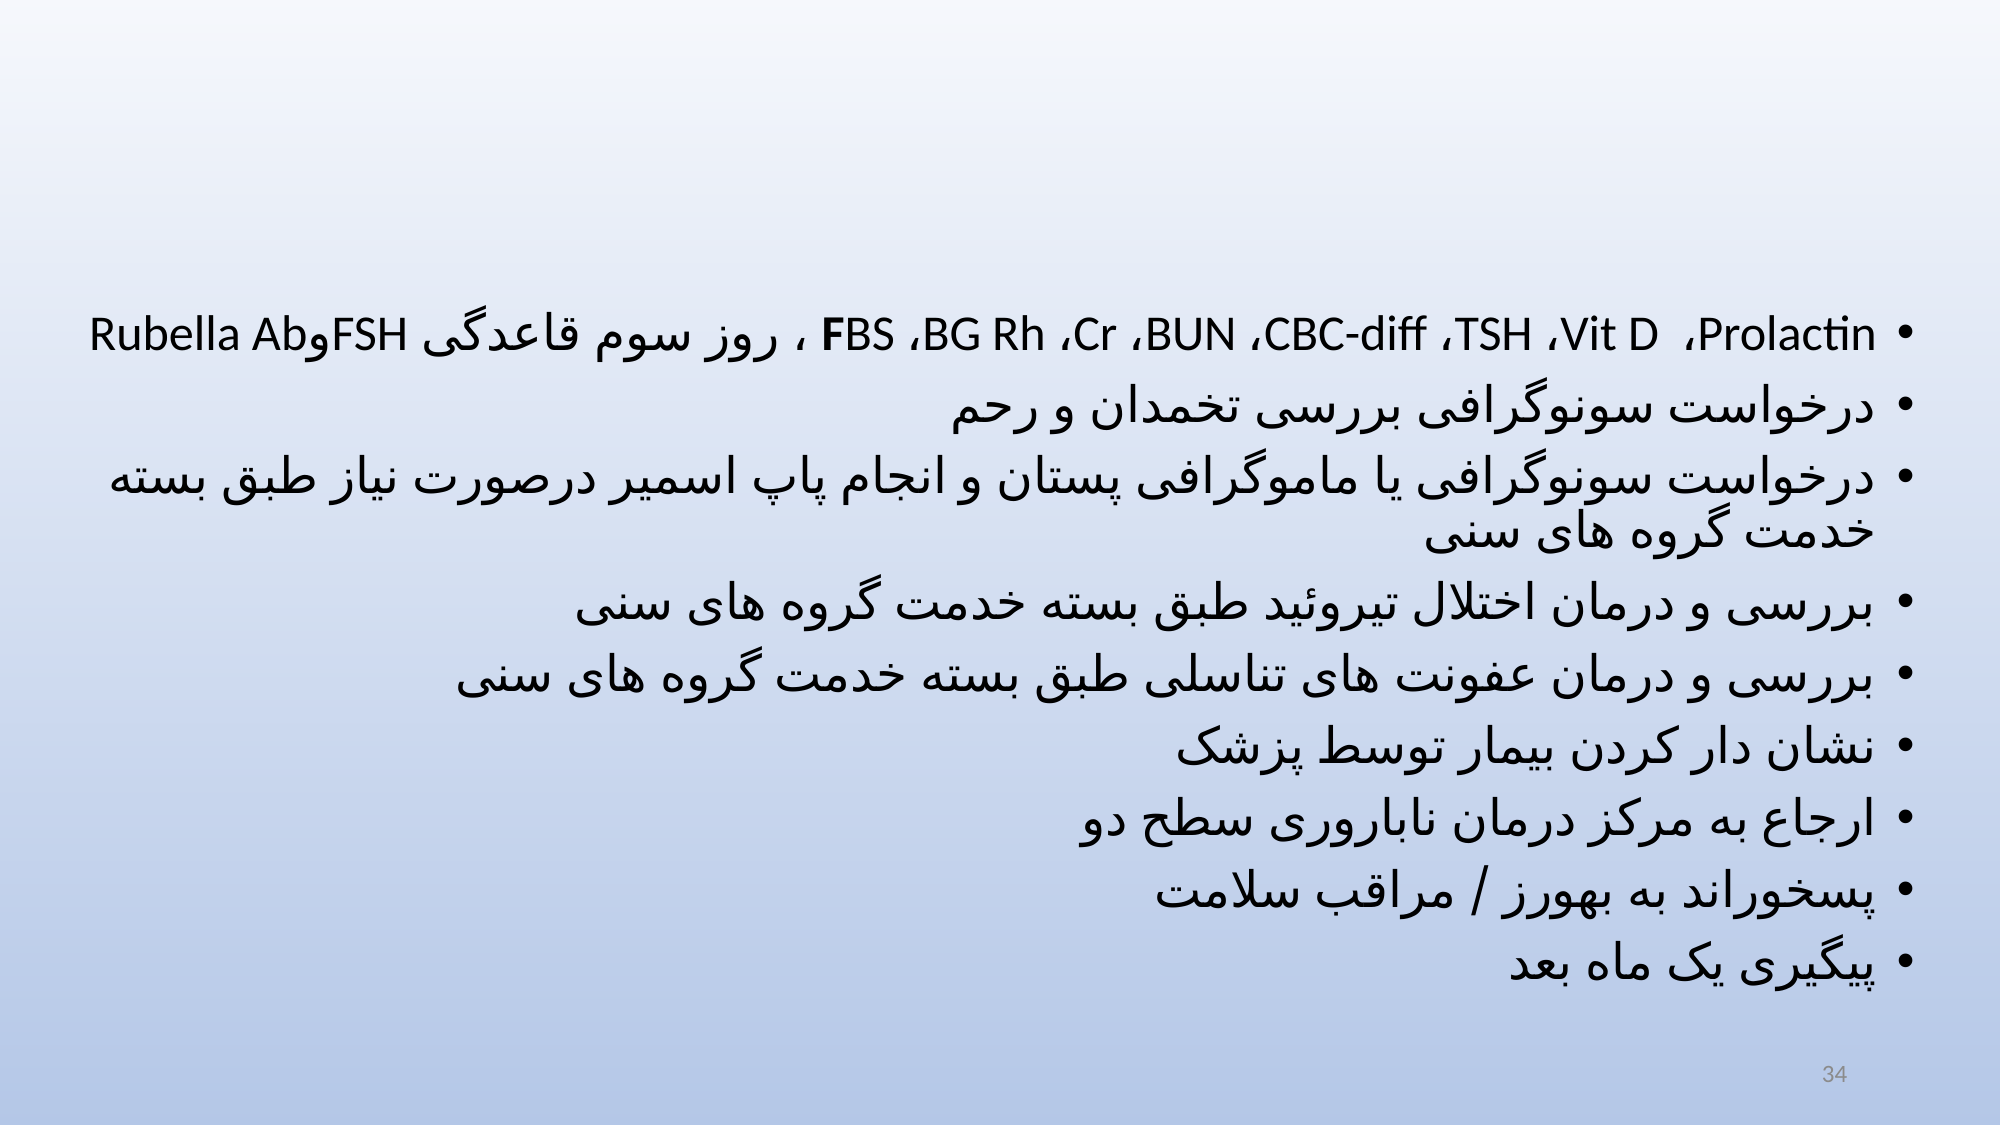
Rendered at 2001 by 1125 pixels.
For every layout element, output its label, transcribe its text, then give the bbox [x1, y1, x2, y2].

slide_number 34 [1412, 1042, 1863, 1103]
list FBS ،BG Rh ،Cr ،BUN ،CBC-diff ،TSH ،Vit D ،Prolactin ، روز سوم قاعدگی FSHوRubella Ab درخواست سونوگرافی بررسی تخمدان و رحم درخواست سونوگرافی یا ماموگرافی پستان و انجام پاپ اسمیر درصورت نیاز طبق بسته خدمت گروه های سنی بررسی و درمان اختلال تیروئید طبق بسته خدمت گروه های سنی بررسی و درمان عفونت های تناسلی طبق بسته خدمت گروه های سنی نشان دار کردن بیمار توسط پزشک ارجاع به مرکز درمان ناباروری سطح دو پسخوراند به بهورز / مراقب سلامت پیگیری یک ماه بعد [41, 299, 1927, 1014]
